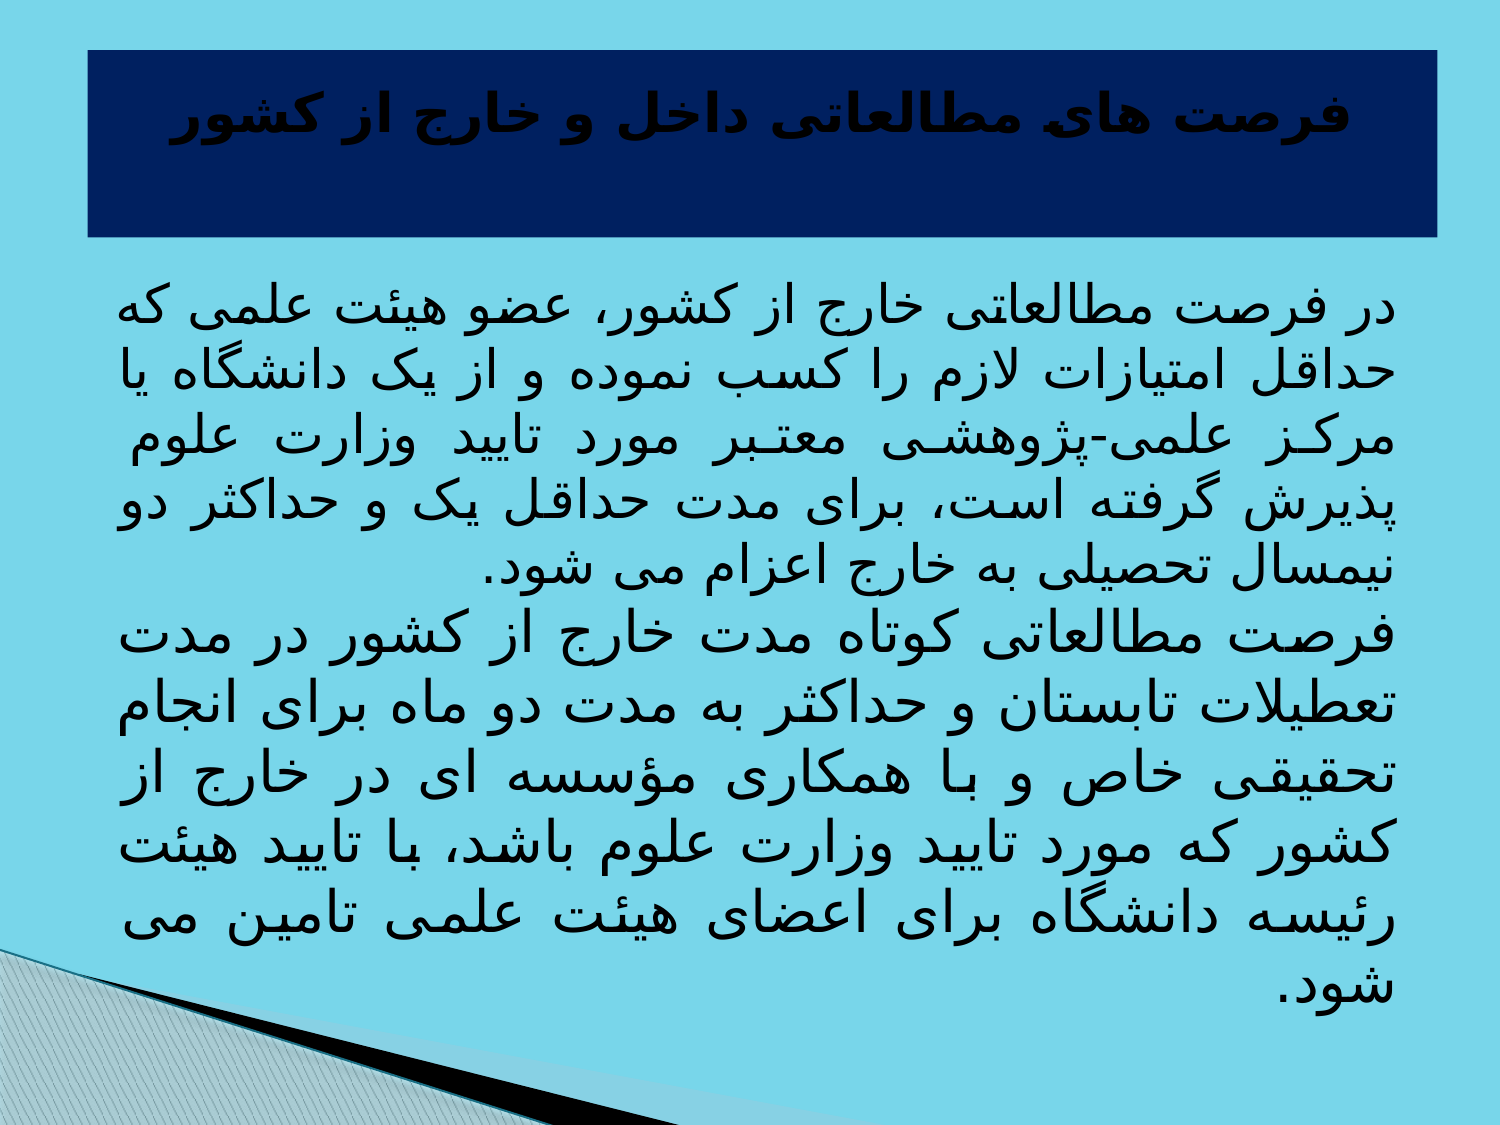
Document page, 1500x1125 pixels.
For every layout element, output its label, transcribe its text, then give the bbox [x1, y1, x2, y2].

text_box در فرصت مطالعاتی خارج از کشور، عضو هیئت علمی که حداقل امتیازات لازم را کسب نموده و از یک دانشگاه یا مرکز علمی-پژوهشی معتبر مورد تایید وزارت علوم پذیرش گرفته است، برای مدت حداقل یک و حداکثر دو نیمسال تحصیلی به خارج اعزام می شود. فرصت مطالعاتی کوتاه مدت خارج از کشور در مدت تعطیلات تابستان و حداکثر به مدت دو ماه برای انجام تحقیقی خاص و با همکاری مؤسسه ای در خارج از کشور که مورد تایید وزارت علوم باشد، با تایید هیئت رئیسه دانشگاه برای اعضای هیئت علمی تامین می شود. [99, 262, 1413, 1125]
list [75, 243, 1425, 986]
title فرصت های مطالعاتی داخل و خارج از کشور [87, 50, 1438, 238]
